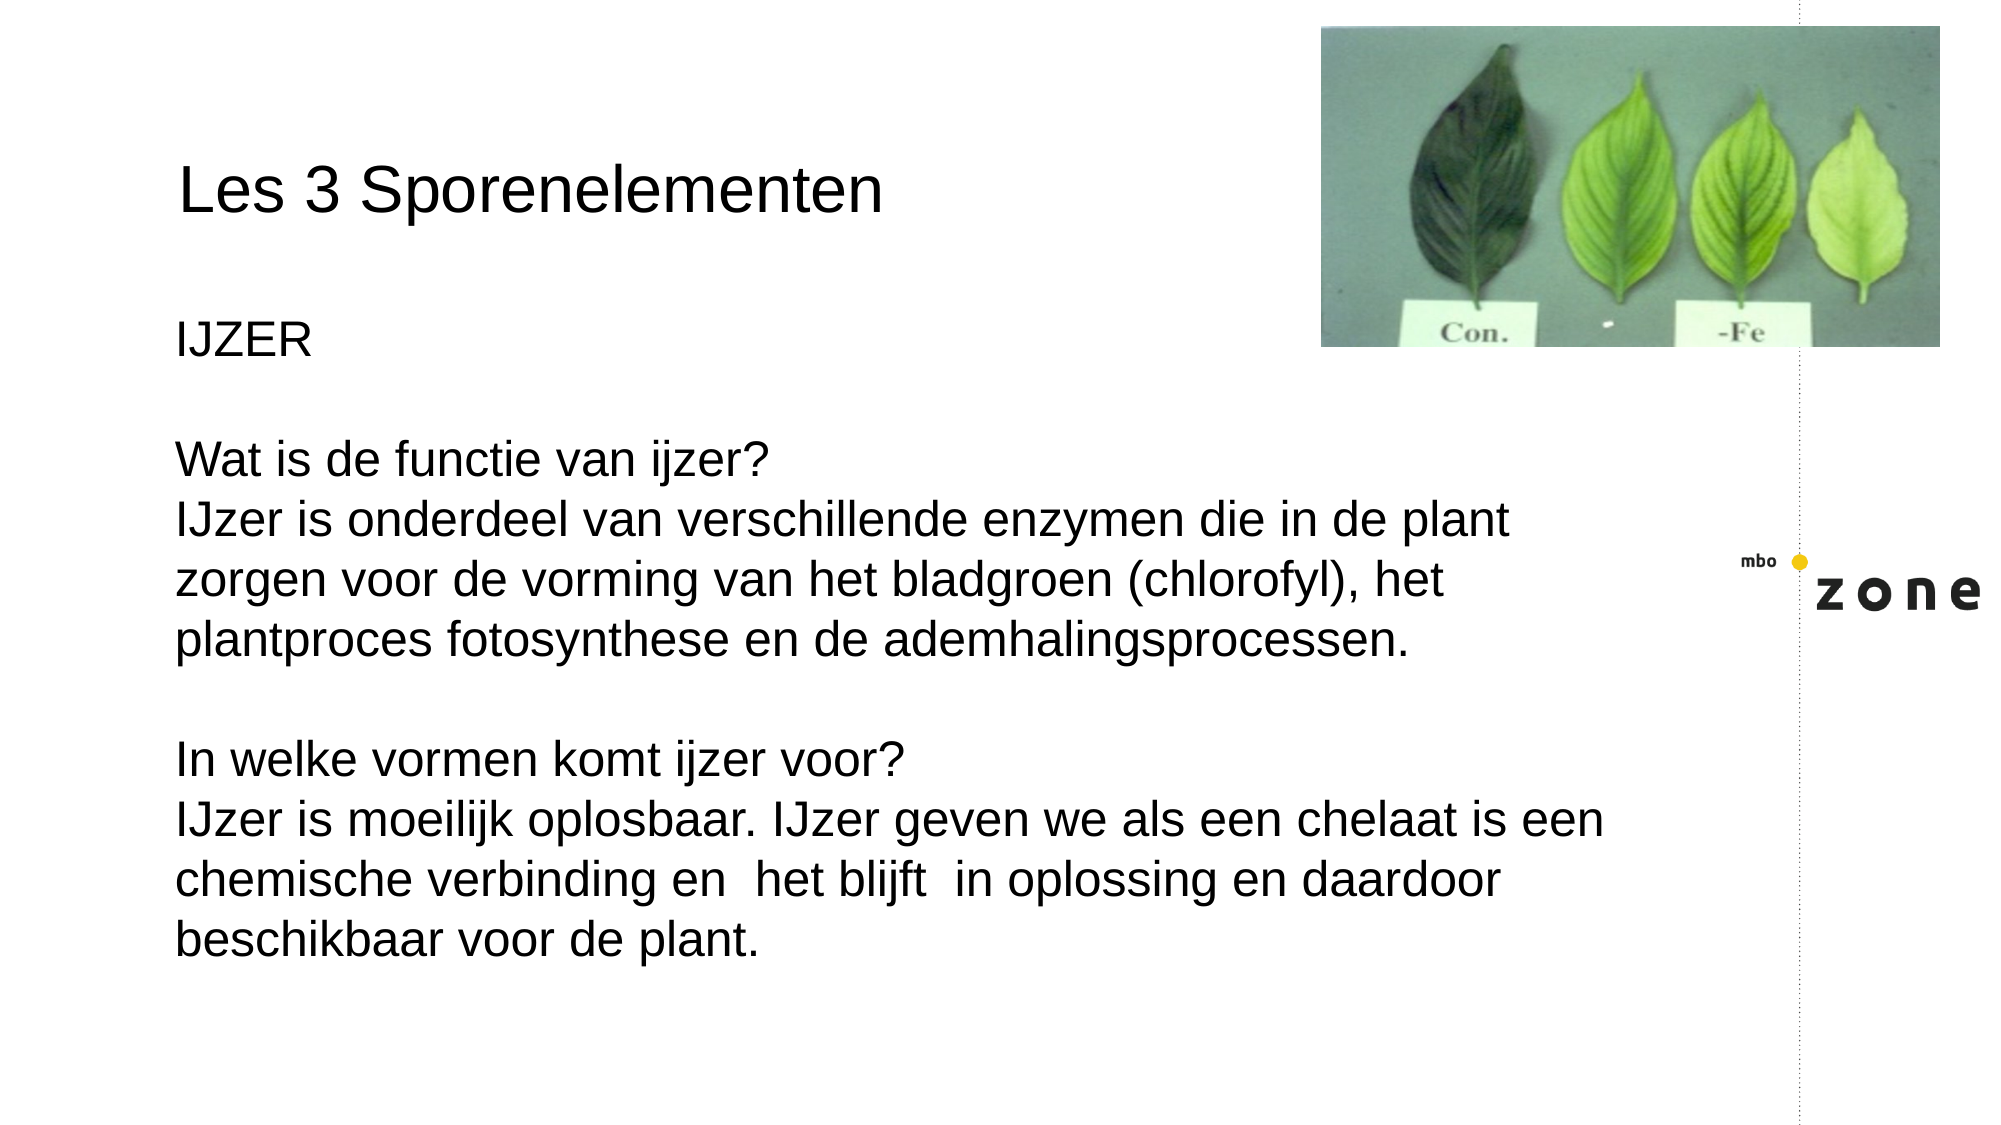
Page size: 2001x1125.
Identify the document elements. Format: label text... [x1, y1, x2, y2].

picture [1321, 0, 2001, 1125]
text_box IJZER Wat is de functie van ijzer? IJzer is onderdeel van verschillende enzymen die in de plant zorgen voor de vorming van het bladgroen (chlorofyl), het plantproces fotosynthese en de ademhalingsprocessen. In welke vormen komt ijzer voor? IJzer is moeilijk oplosbaar. IJzer geven we als een chelaat is een chemische verbinding en het blijft in oplossing en daardoor beschikbaar voor de plant. [160, 299, 1631, 1034]
text_box Les 3 Sporenelementen [163, 138, 1321, 234]
